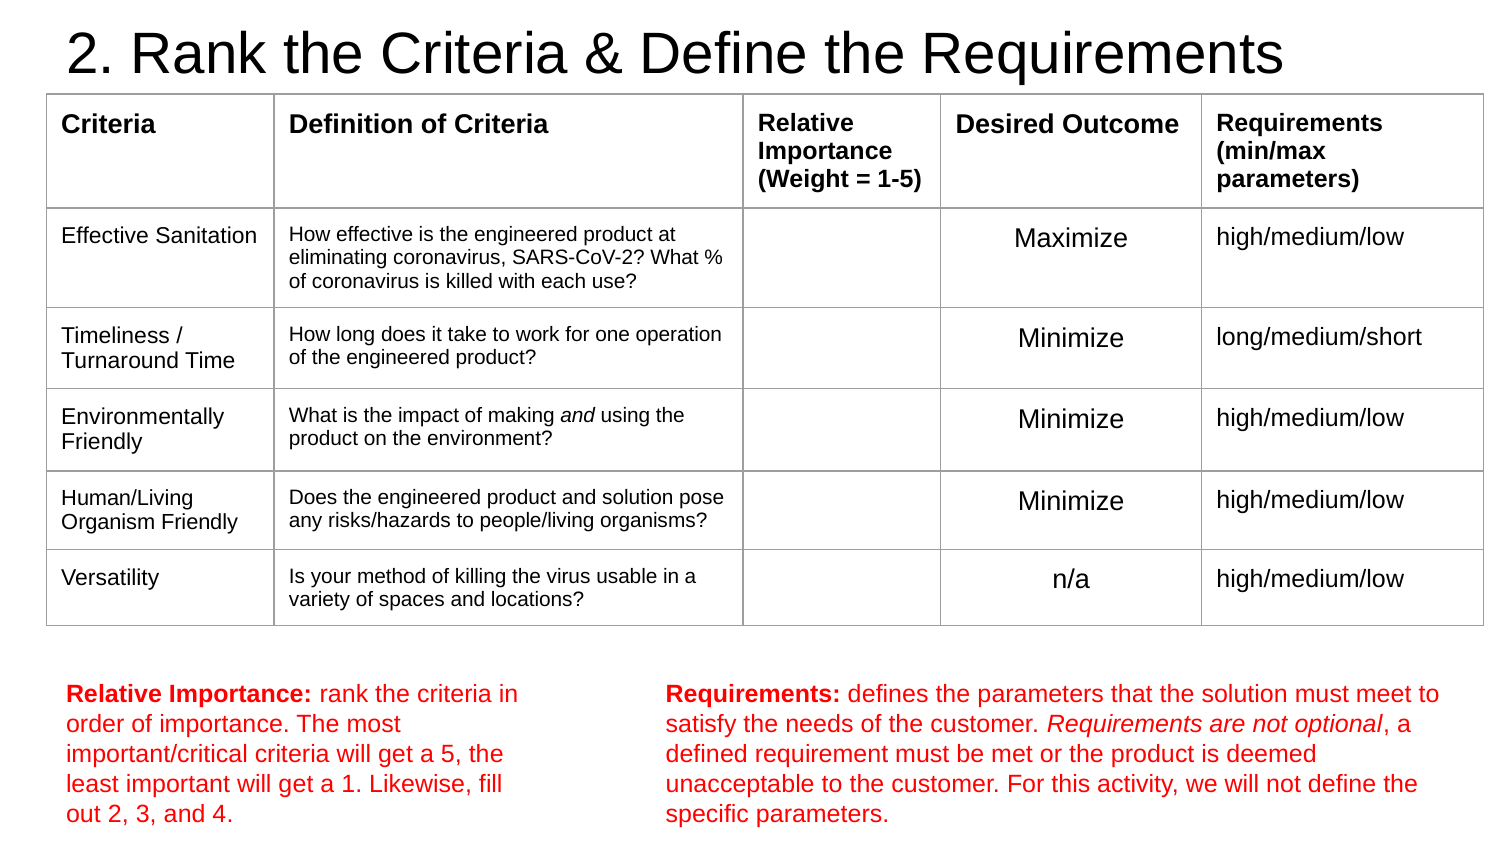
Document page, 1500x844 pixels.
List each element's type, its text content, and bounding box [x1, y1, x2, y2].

table_header Criteria [47, 95, 273, 207]
table_cell Timeliness / Turnaround Time [47, 308, 273, 388]
title 2. Rank the Criteria & Define the Requirements [51, 0, 1449, 93]
table_header Desired Outcome [941, 95, 1201, 207]
table_cell How long does it take to work for one operation of the engineered product? [275, 308, 742, 388]
table_cell Environmentally Friendly [47, 389, 273, 470]
table_cell high/medium/low [1202, 209, 1483, 307]
table_cell [744, 550, 940, 625]
text_box Requirements: defines the parameters that the solution must meet to satisfy the needs of the customer. Requirements are not optional, a defined requirement must be met or the product is deemed unacceptable to the customer. For this activity, we will not define the specific parameters. [650, 662, 1484, 844]
table_cell Versatility [47, 550, 273, 625]
table_header Definition of Criteria [275, 95, 742, 207]
table_cell Minimize [941, 308, 1201, 388]
text_box Relative Importance: rank the criteria in order of importance. The most important/critical criteria will get a 5, the least important will get a 1. Likewise, fill out 2, 3, and 4. [51, 662, 540, 834]
table_cell [744, 209, 940, 307]
table_cell [744, 389, 940, 470]
table_cell high/medium/low [1202, 472, 1483, 549]
table_cell Effective Sanitation [47, 209, 273, 307]
table_cell What is the impact of making and using the product on the environment? [275, 389, 742, 470]
table_cell Is your method of killing the virus usable in a variety of spaces and locations? [275, 550, 742, 625]
table_cell Maximize [941, 209, 1201, 307]
table_cell [744, 472, 940, 549]
table_cell Minimize [941, 389, 1201, 470]
table_cell high/medium/low [1202, 389, 1483, 470]
table_cell n/a [941, 550, 1201, 625]
table_cell Minimize [941, 472, 1201, 549]
table_cell How effective is the engineered product at eliminating coronavirus, SARS-CoV-2? What % of coronavirus is killed with each use? [275, 209, 742, 307]
table_cell Does the engineered product and solution pose any risks/hazards to people/living organisms? [275, 472, 742, 549]
table_header Requirements (min/max parameters) [1202, 95, 1483, 207]
table_cell [744, 308, 940, 388]
table_cell long/medium/short [1202, 308, 1483, 388]
table_cell Human/Living Organism Friendly [47, 472, 273, 549]
table_header Relative Importance (Weight = 1-5) [744, 95, 940, 207]
table_cell high/medium/low [1202, 550, 1483, 625]
